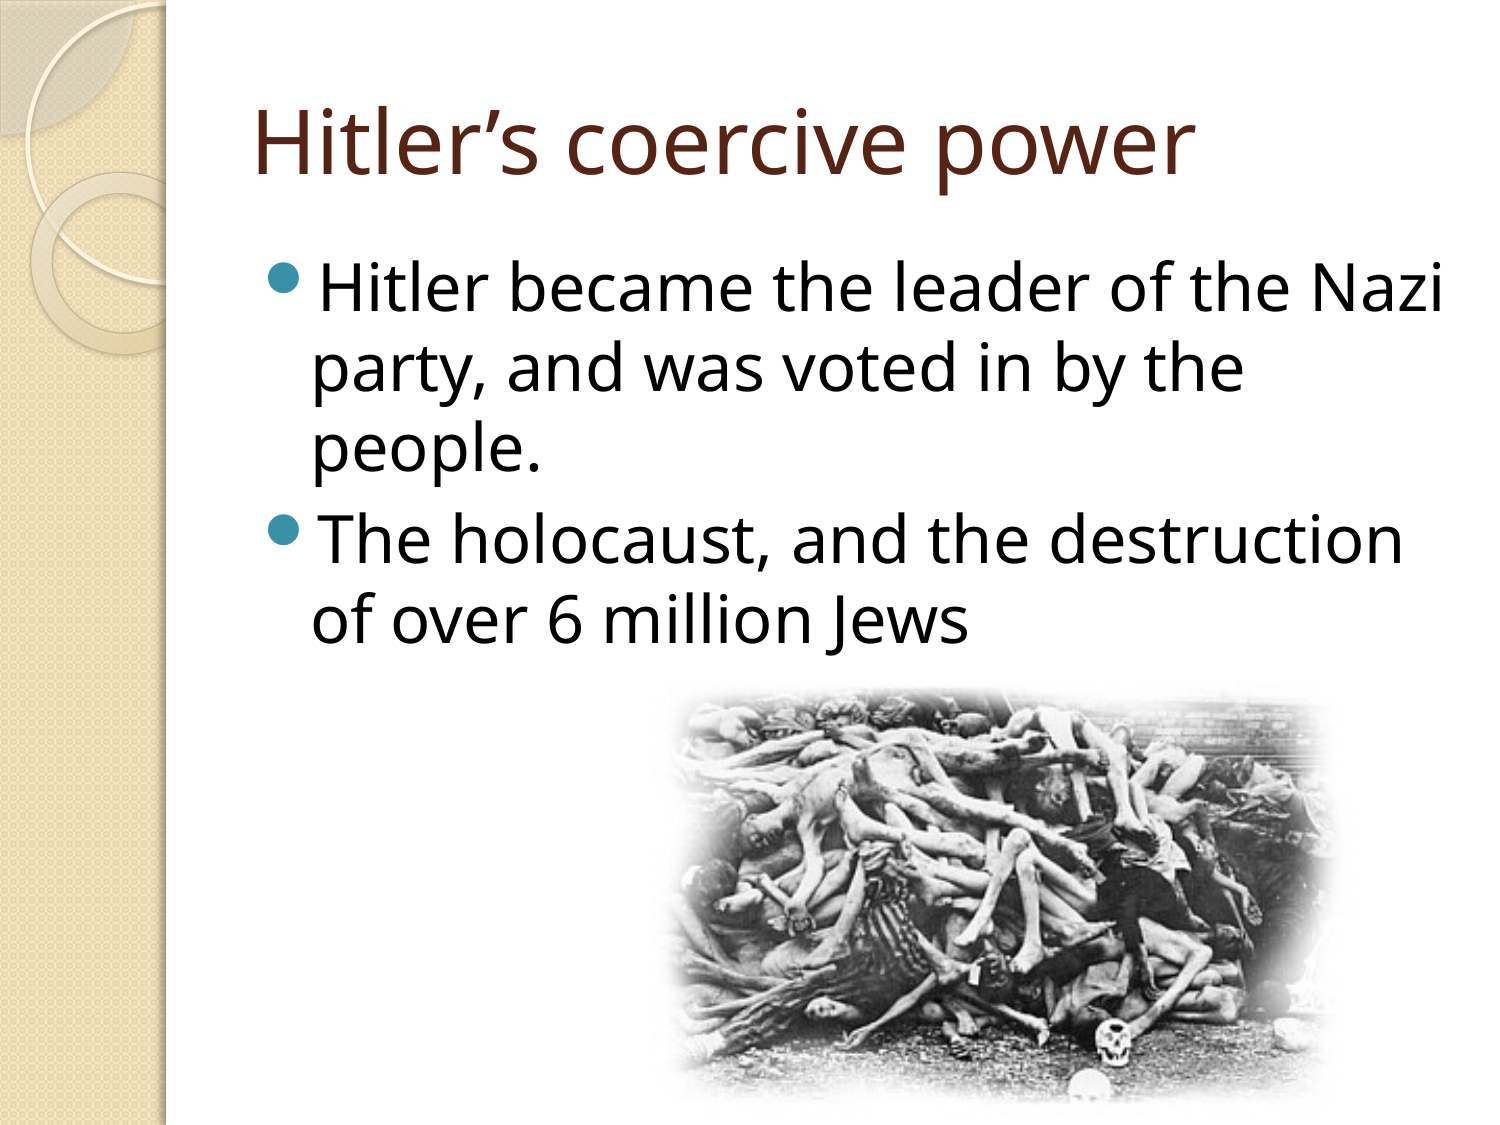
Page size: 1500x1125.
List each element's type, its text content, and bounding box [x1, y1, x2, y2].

picture [637, 666, 1367, 1125]
list Hitler became the leader of the Nazi party, and was voted in by the people. The holocaust, and the destruction of over 6 million Jews [235, 237, 1466, 1025]
title Hitler’s coercive power [235, 45, 1466, 233]
